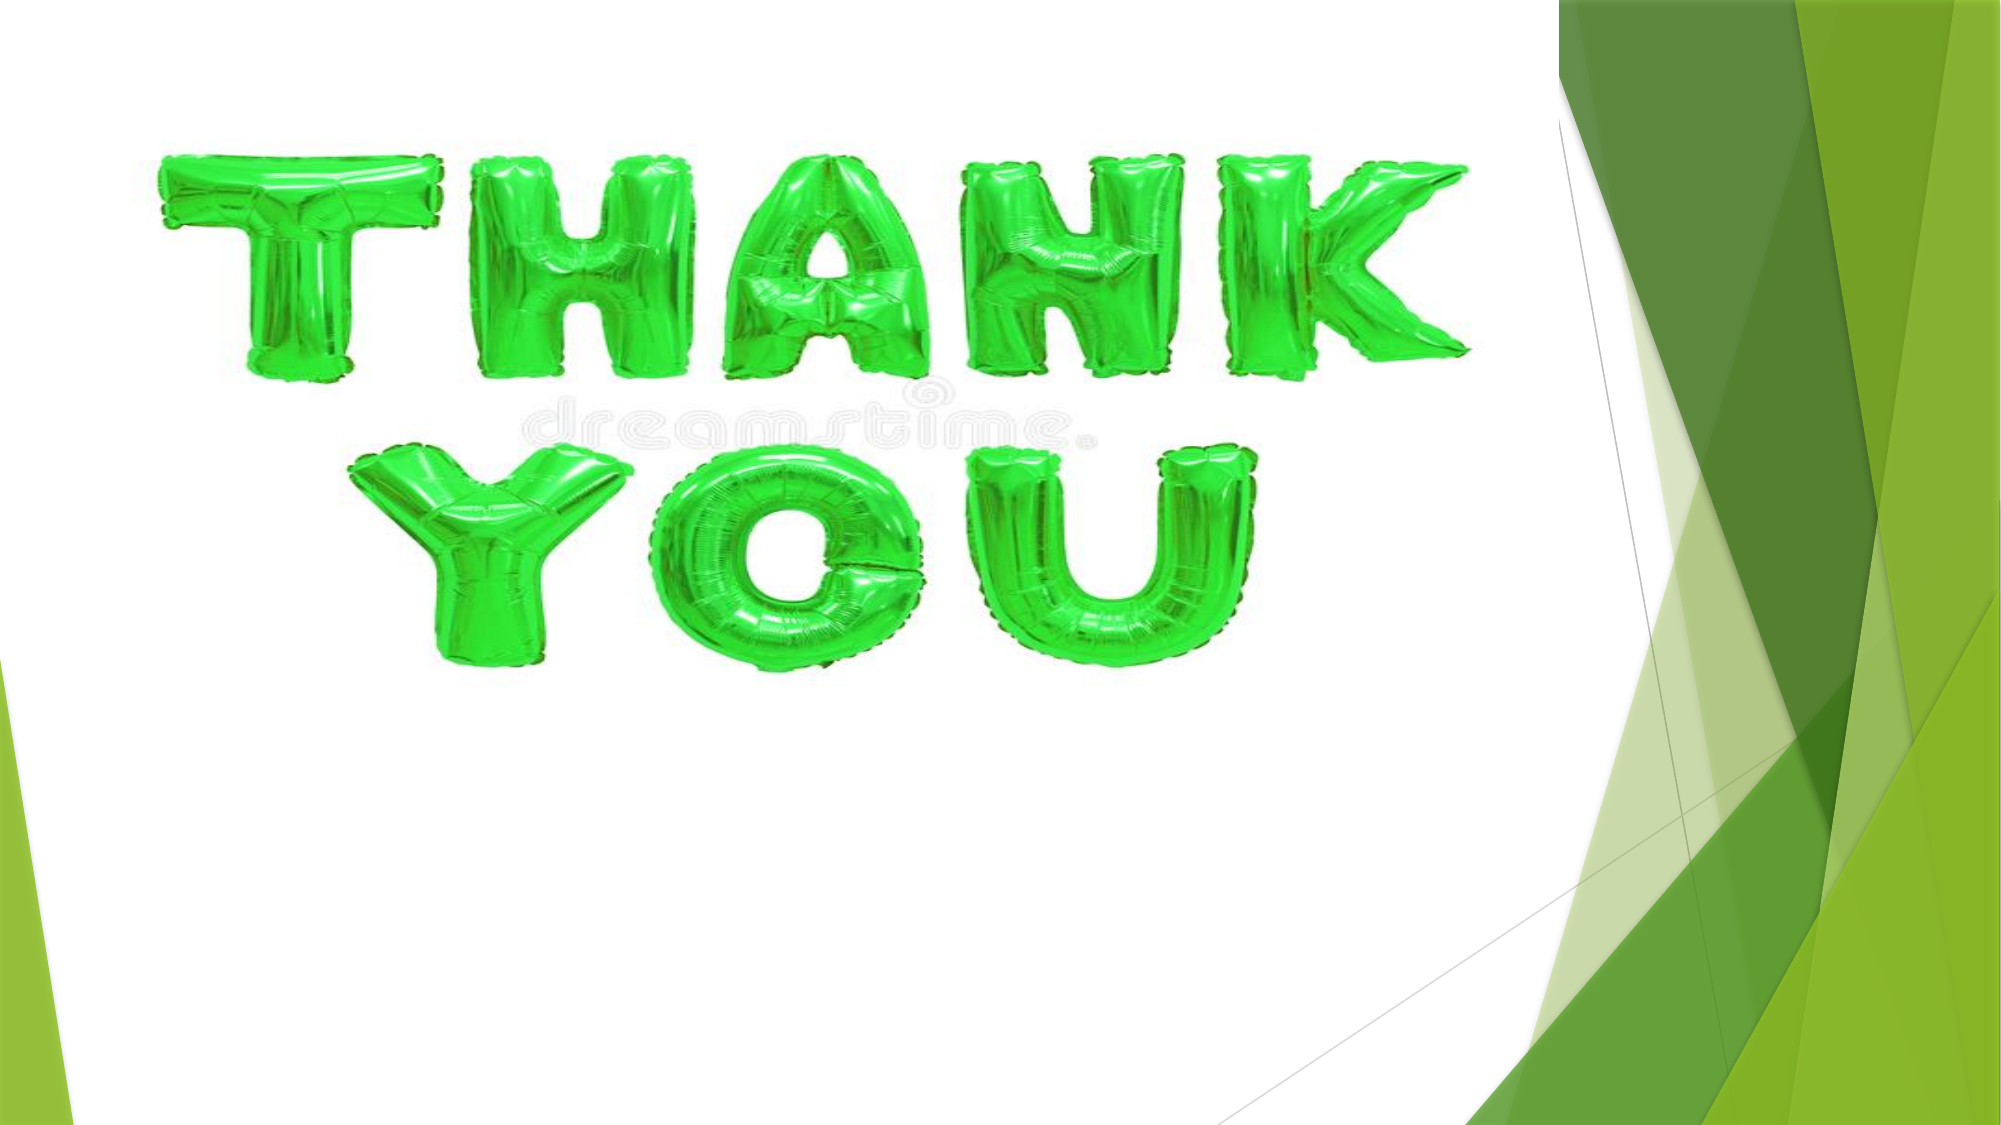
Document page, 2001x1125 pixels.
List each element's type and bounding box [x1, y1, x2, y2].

list [73, 0, 1560, 814]
